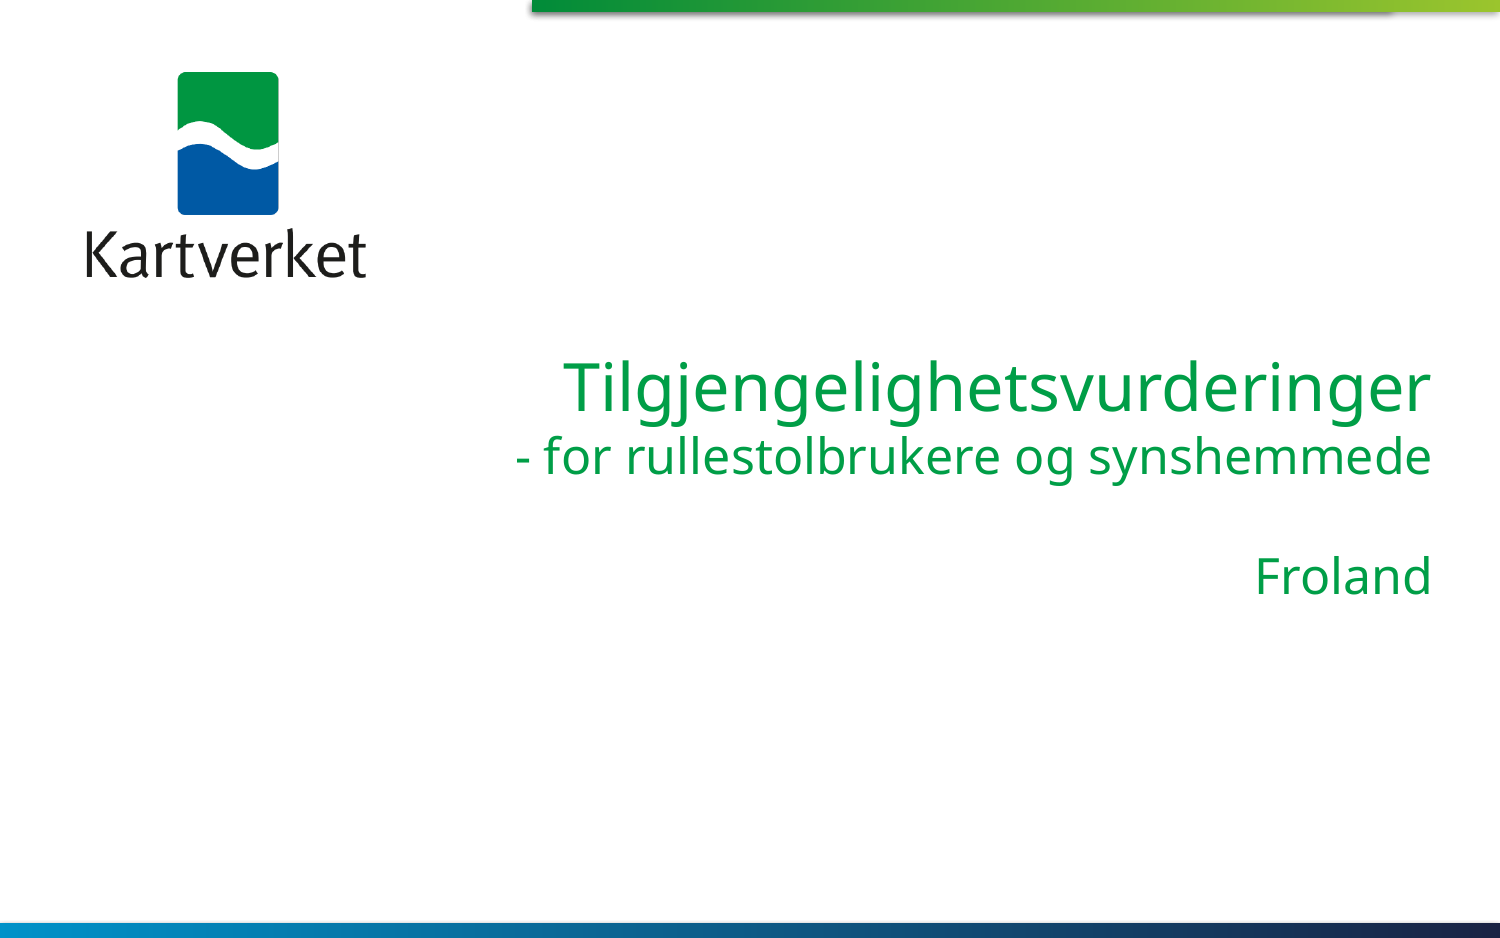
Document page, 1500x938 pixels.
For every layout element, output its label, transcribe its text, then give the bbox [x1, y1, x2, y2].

text_box Tilgjengelighetsvurderinger - for rullestolbrukere og synshemmede Froland [66, 337, 1449, 613]
